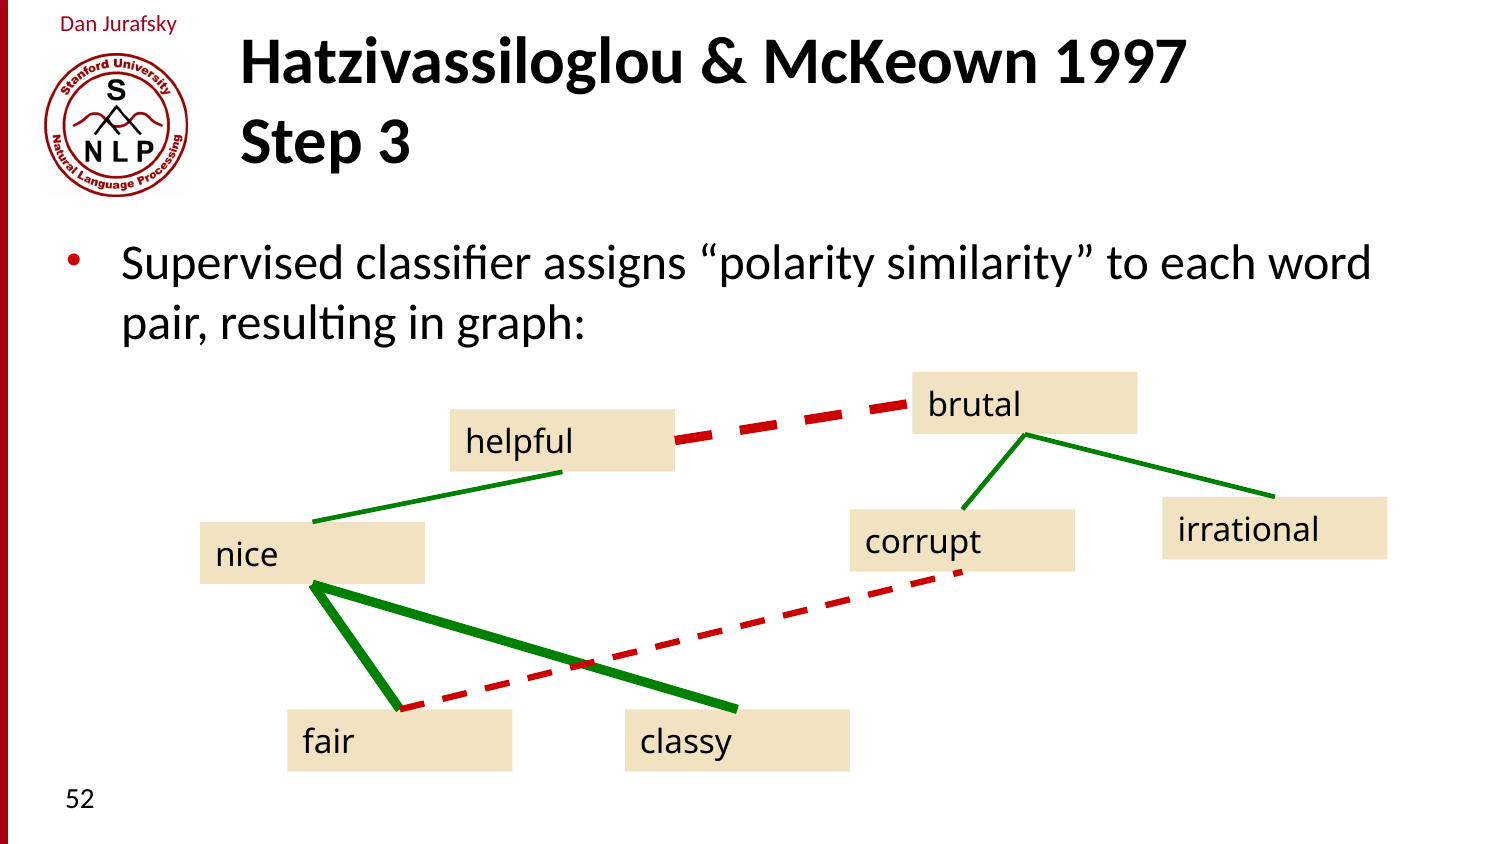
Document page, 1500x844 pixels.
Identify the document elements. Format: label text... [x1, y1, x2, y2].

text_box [312, 471, 563, 523]
text_box helpful [449, 409, 675, 472]
picture [44, 53, 188, 197]
title Hatzivassiloglou & McKeown 1997 Step 3 [225, 62, 1450, 185]
text_box corrupt [849, 509, 1075, 572]
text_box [1024, 434, 1276, 497]
text_box brutal [912, 371, 1138, 435]
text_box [312, 584, 394, 710]
slide_number 52 [49, 771, 376, 829]
list Supervised classifier assigns “polarity similarity” to each word pair, resulting in graph: [50, 221, 1450, 769]
text_box irrational [1162, 496, 1388, 560]
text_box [962, 434, 1026, 510]
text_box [674, 402, 913, 441]
text_box fair [287, 709, 513, 772]
text_box classy [624, 718, 850, 772]
text_box nice [199, 521, 425, 585]
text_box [399, 571, 963, 710]
